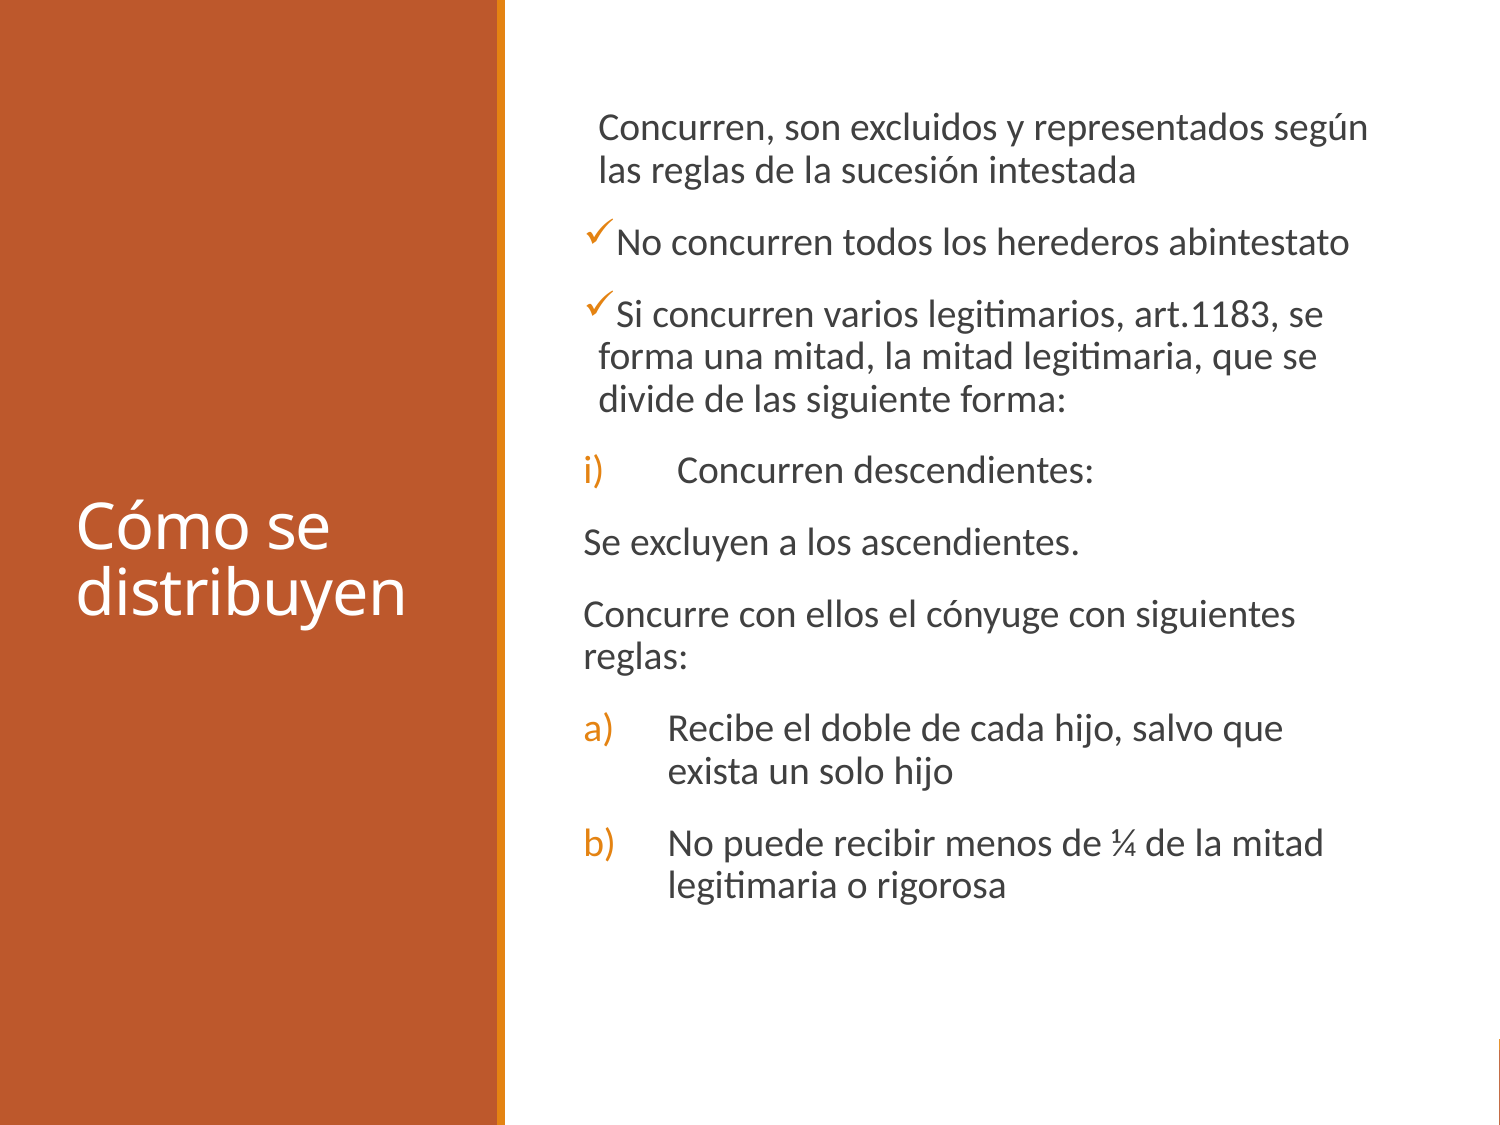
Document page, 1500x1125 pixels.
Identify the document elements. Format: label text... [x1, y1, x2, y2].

list Concurren, son excluidos y representados según las reglas de la sucesión intestada No concurren todos los herederos abintestato Si concurren varios legitimarios, art.1183, se forma una mitad, la mitad legitimaria, que se divide de las siguiente forma: Concurren descendientes: Se excluyen a los ascendientes. Concurre con ellos el cónyuge con siguientes reglas: Recibe el doble de cada hijo, salvo que exista un solo hijo No puede recibir menos de ¼ de la mitad legitimaria o rigorosa [583, 99, 1373, 1026]
text_box [506, 0, 1500, 1125]
title Cómo se distribuyen [60, 99, 441, 1026]
text_box [496, 0, 506, 1125]
text_box [0, 0, 496, 1125]
